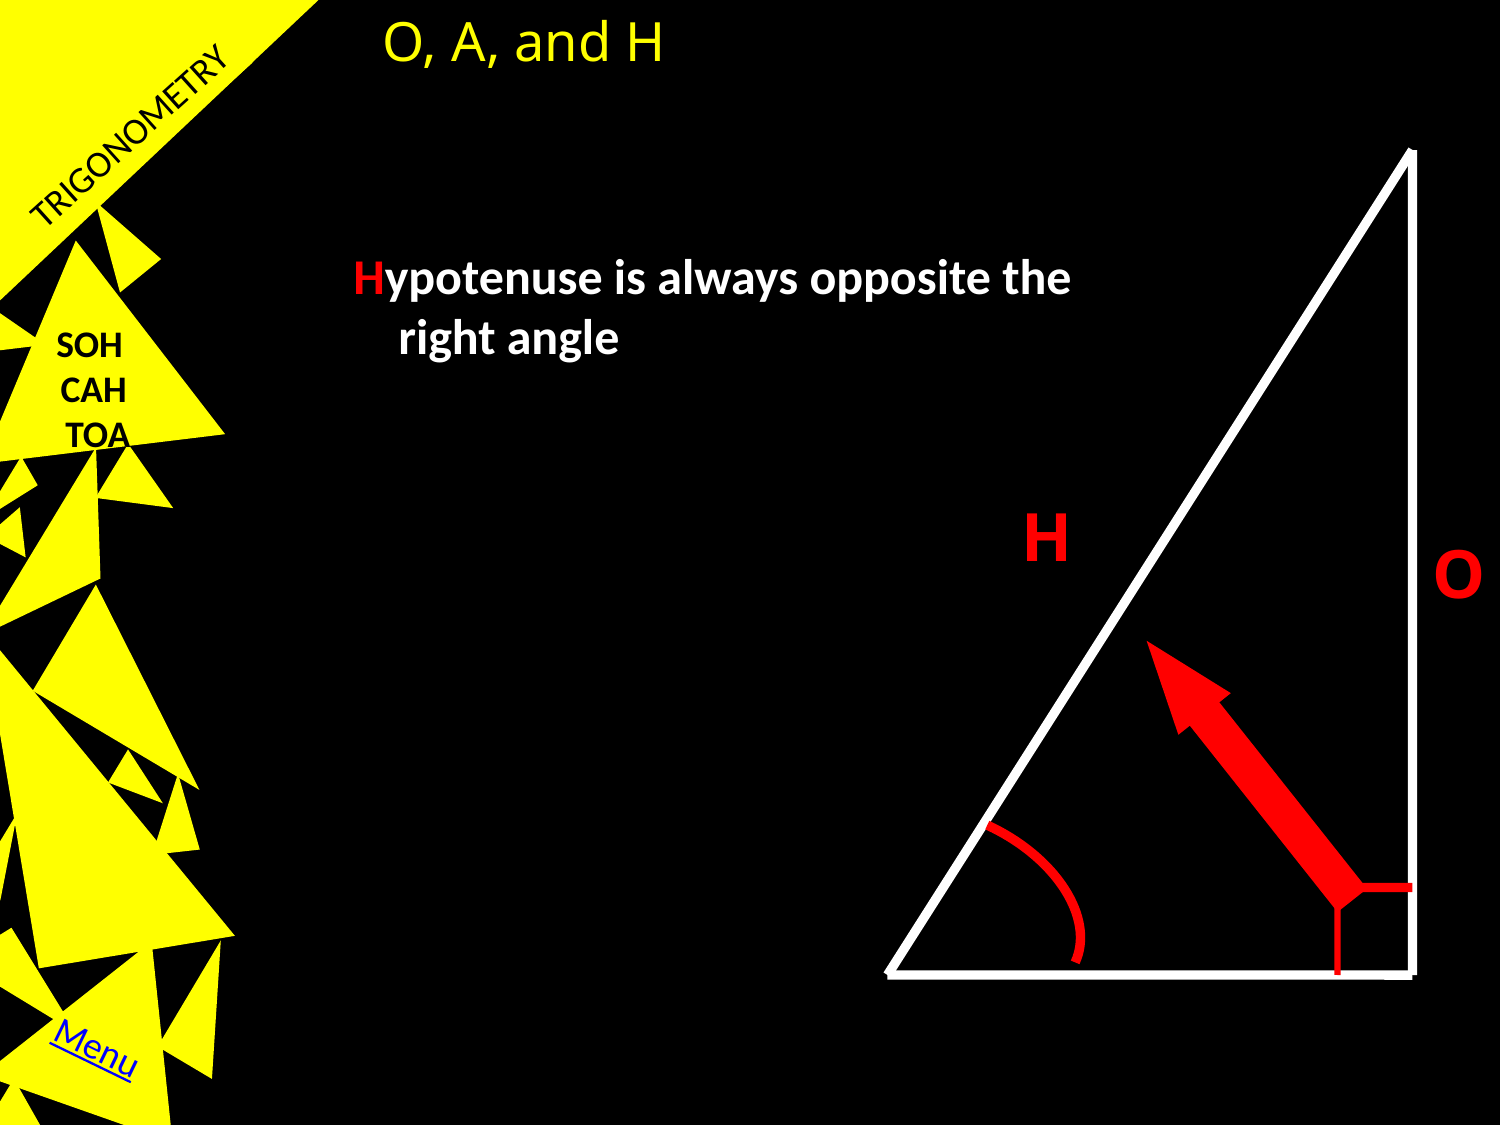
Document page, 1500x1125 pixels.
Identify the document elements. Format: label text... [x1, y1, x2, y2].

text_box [1330, 893, 1419, 969]
text_box Hypotenuse is always opposite the right angle [338, 237, 1099, 373]
text_box [1277, 834, 1365, 896]
text_box [950, 834, 1081, 963]
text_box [737, 299, 1500, 826]
text_box O, A, and H [367, 0, 682, 80]
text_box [0, 0, 321, 1125]
